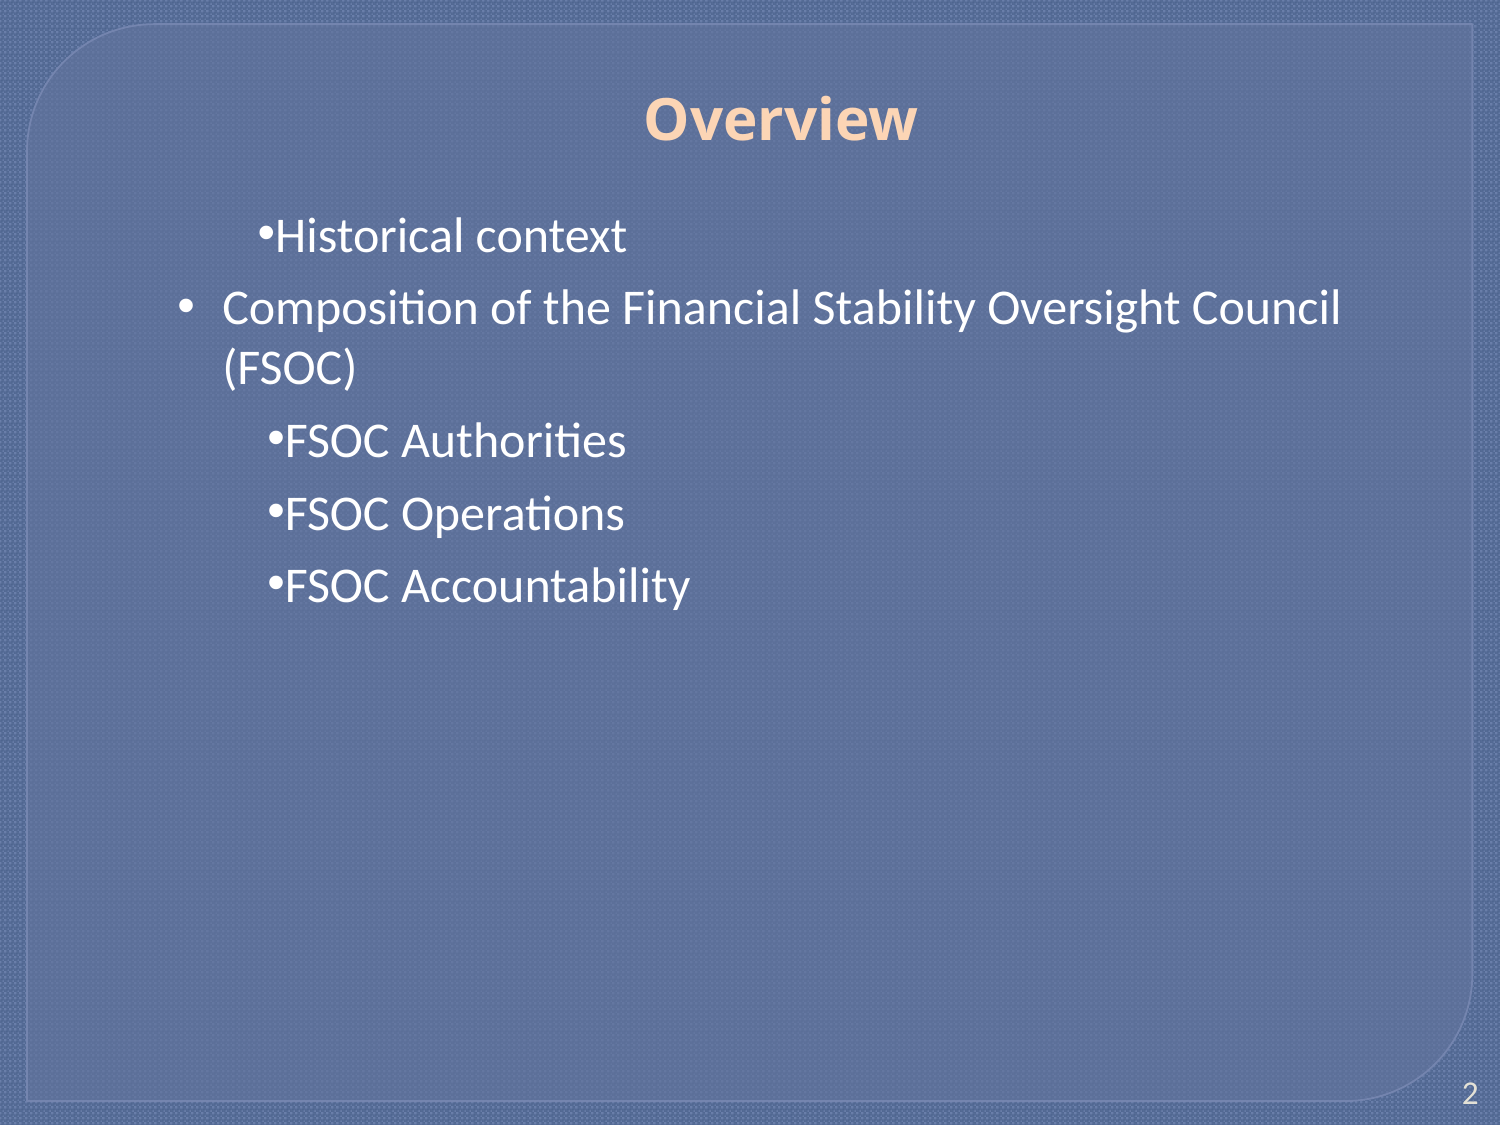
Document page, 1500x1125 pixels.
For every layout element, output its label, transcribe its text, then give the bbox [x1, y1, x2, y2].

slide_number 2 [1417, 1068, 1494, 1114]
text_box Overview [162, 75, 1400, 160]
text_box Historical context Composition of the Financial Stability Oversight Council (FSOC) FSOC Authorities FSOC Operations FSOC Accountability [162, 194, 1400, 765]
